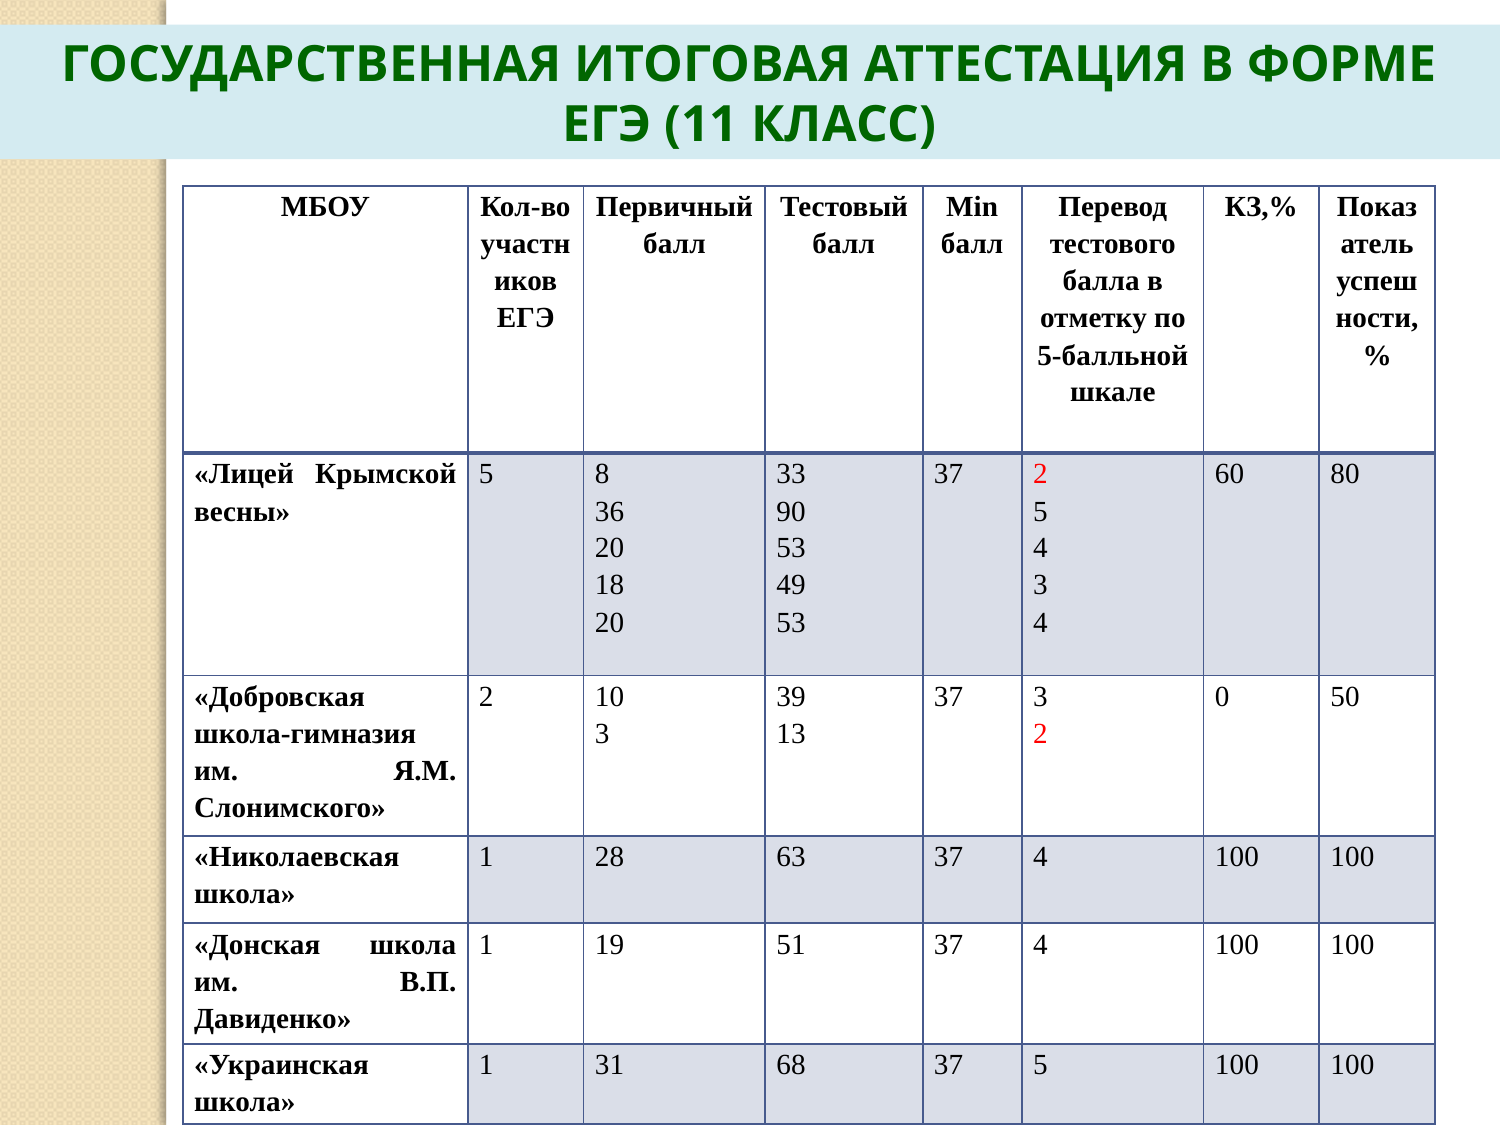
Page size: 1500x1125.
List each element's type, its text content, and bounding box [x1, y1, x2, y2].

table_header МБОУ [184, 187, 467, 451]
table_cell 5 [1023, 1045, 1203, 1123]
table_cell 2 [469, 676, 583, 835]
table_cell 28 [584, 837, 764, 922]
table_cell 80 [1320, 455, 1434, 675]
table_cell «Украинская школа» [184, 1045, 467, 1123]
table_cell 37 [924, 676, 1021, 835]
table_cell 19 [584, 924, 764, 1043]
table_cell 68 [766, 1045, 922, 1123]
table_cell 37 [924, 924, 1021, 1043]
table_cell 2 5 4 3 4 [1023, 455, 1203, 675]
table_cell 4 [1023, 837, 1203, 922]
table_cell 3 2 [1023, 676, 1203, 835]
table_cell 50 [1320, 676, 1434, 835]
table_cell «Николаевская школа» [184, 837, 467, 922]
table_cell 63 [766, 837, 922, 922]
table_header Первичный балл [584, 187, 764, 451]
table_cell 37 [924, 455, 1021, 675]
table_header КЗ,% [1204, 187, 1318, 451]
table_cell 37 [924, 1045, 1021, 1123]
table_cell «Добровская школа-гимназия им. Я.М. Слонимского» [184, 676, 467, 835]
table_cell 10 3 [584, 676, 764, 835]
table_cell 100 [1204, 837, 1318, 922]
table_cell 37 [924, 837, 1021, 922]
table_cell 1 [469, 837, 583, 922]
table_cell «Лицей Крымской весны» [184, 455, 467, 675]
table_header Тестовый балл [766, 187, 922, 451]
table_cell 51 [766, 924, 922, 1043]
text_box ГОСУДАРСТВЕННАЯ ИТОГОВАЯ АТТЕСТАЦИЯ В ФОРМЕ ЕГЭ (11 КЛАСС) [0, 24, 1500, 160]
table_header Кол-во участников ЕГЭ [469, 187, 583, 451]
table_cell 33 90 53 49 53 [766, 455, 922, 675]
table_cell 100 [1204, 1045, 1318, 1123]
table_cell 100 [1320, 1045, 1434, 1123]
table_cell «Донская школа им. В.П. Давиденко» [184, 924, 467, 1043]
table_cell 0 [1204, 676, 1318, 835]
table_cell 1 [469, 924, 583, 1043]
table_cell 4 [1023, 924, 1203, 1043]
table_cell 60 [1204, 455, 1318, 675]
table_cell 100 [1320, 837, 1434, 922]
table_header Перевод тестового балла в отметку по 5-балльной шкале [1023, 187, 1203, 451]
table_cell 100 [1204, 924, 1318, 1043]
table_cell 31 [584, 1045, 764, 1123]
table_cell 39 13 [766, 676, 922, 835]
table_header Min балл [924, 187, 1021, 451]
table_cell 100 [1320, 924, 1434, 1043]
table_cell 1 [469, 1045, 583, 1123]
table_cell 8 36 20 18 20 [584, 455, 764, 675]
table_cell 5 [469, 455, 583, 675]
table_header Показатель успешности, % [1320, 187, 1434, 451]
